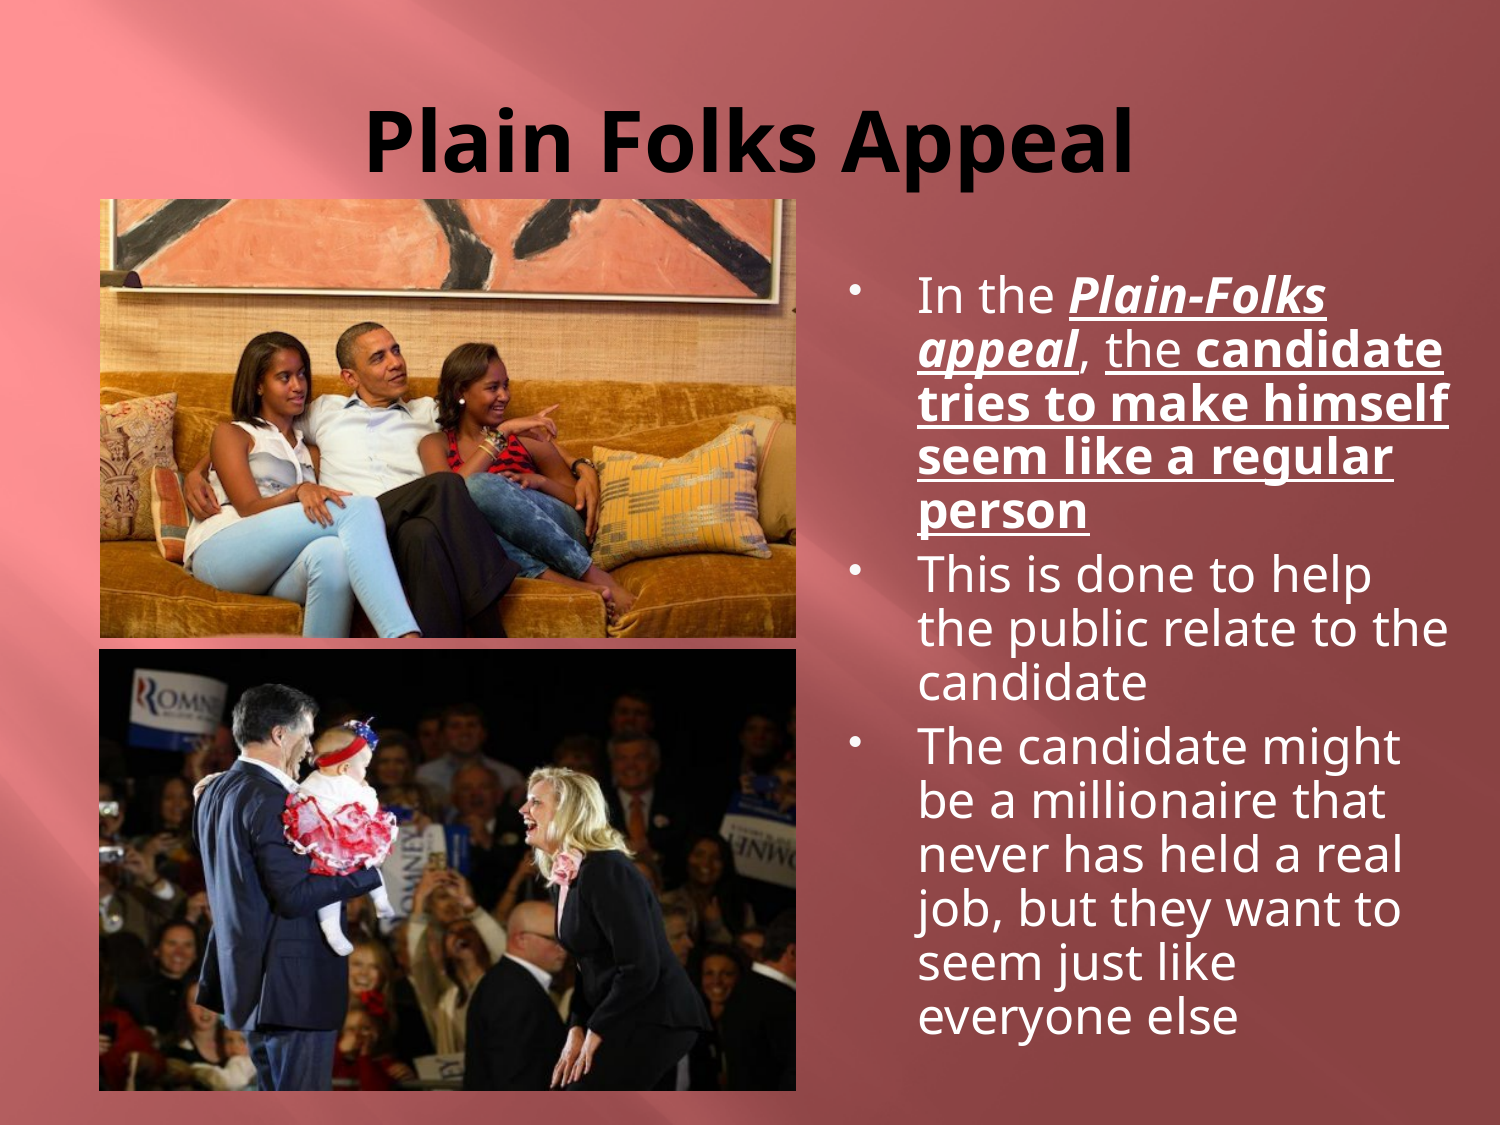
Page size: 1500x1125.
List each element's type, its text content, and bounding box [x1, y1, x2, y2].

title Plain Folks Appeal [75, 45, 1425, 233]
picture [100, 199, 796, 638]
picture [99, 649, 796, 1092]
list In the Plain-Folks appeal, the candidate tries to make himself seem like a regular person This is done to help the public relate to the candidate The candidate might be a millionaire that never has held a real job, but they want to seem just like everyone else [835, 262, 1475, 1005]
